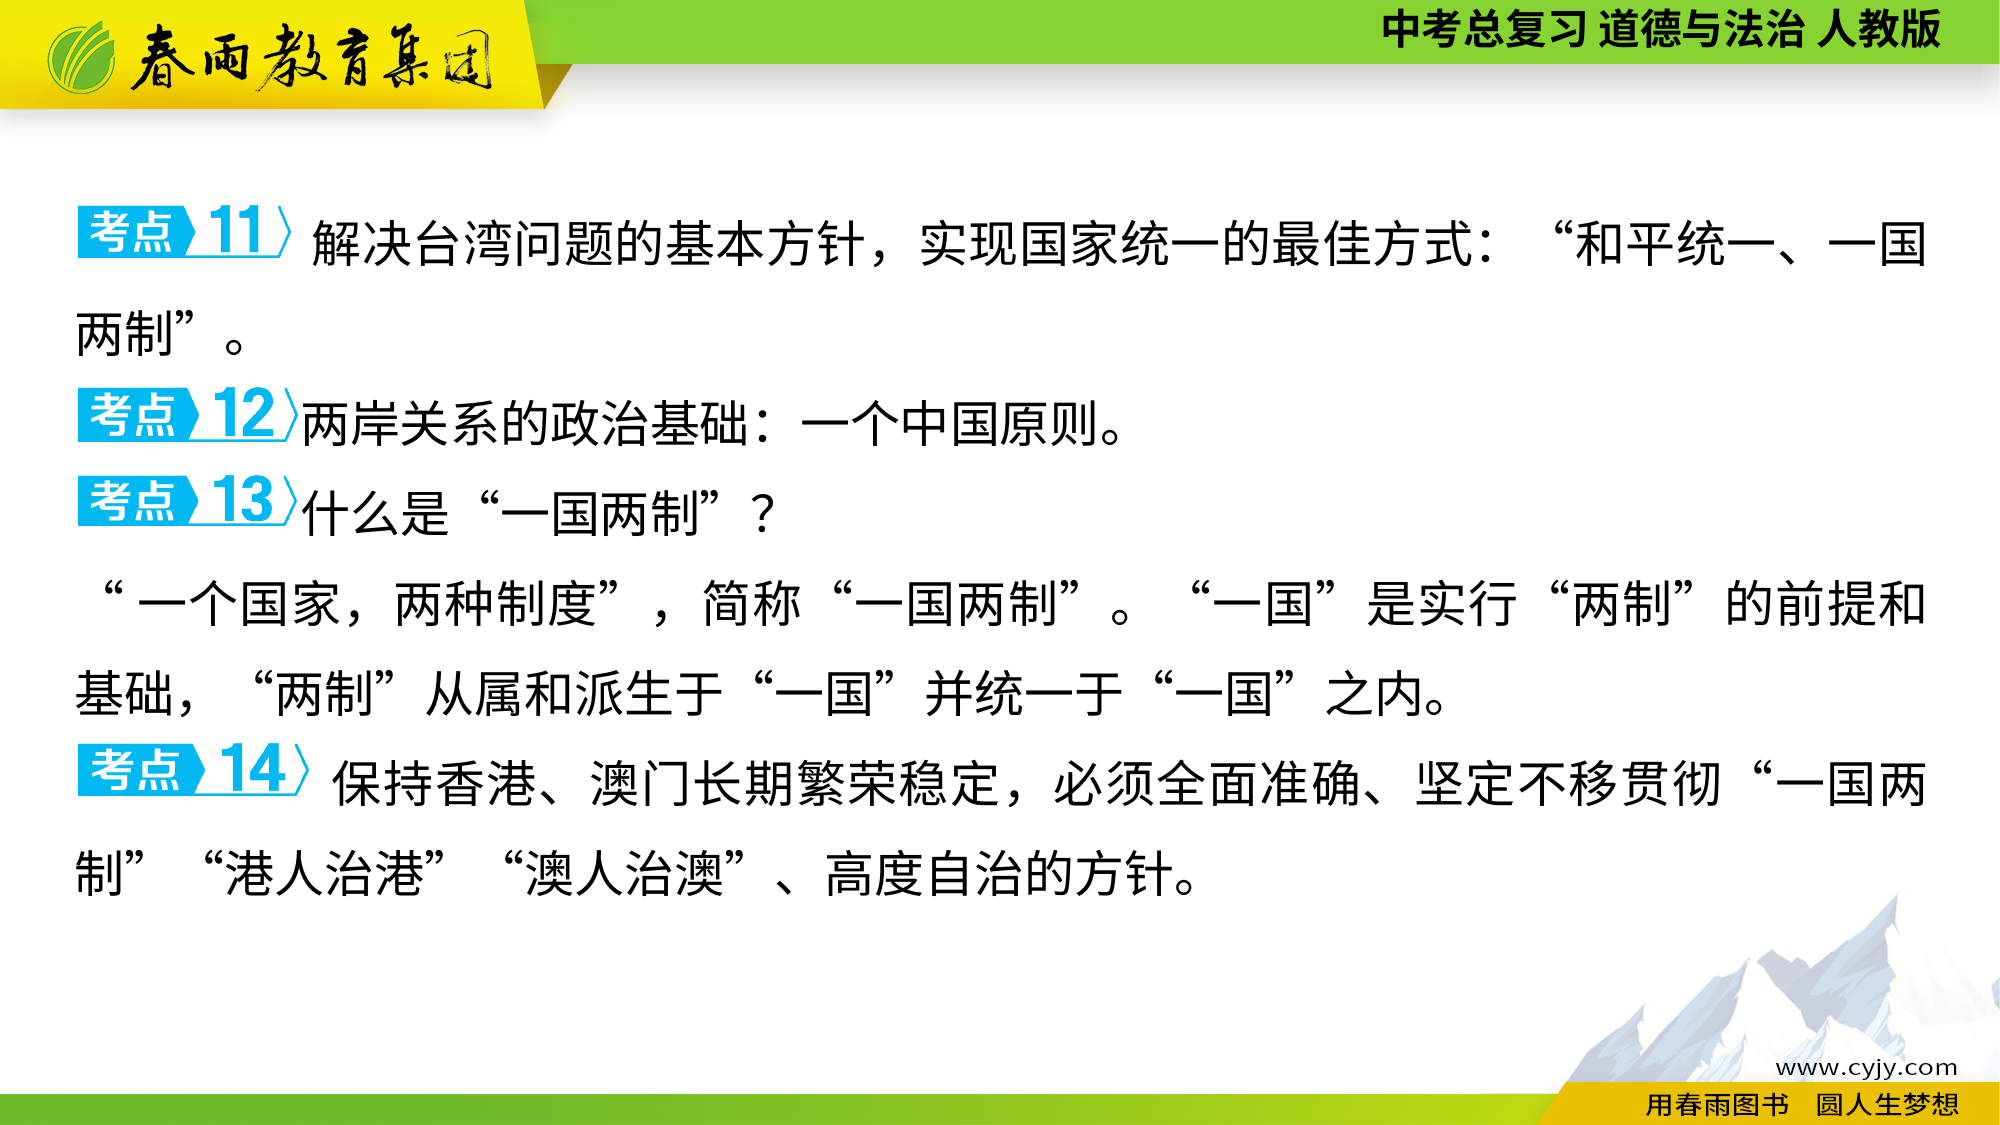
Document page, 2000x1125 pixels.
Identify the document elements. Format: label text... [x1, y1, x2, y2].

list 解决台湾问题的基本方针，实现国家统一的最佳方式：“和平统一、一国两制”。 两岸关系的政治基础：一个中国原则。 什么是“一国两制”？ “一个国家，两种制度”，简称“一国两制”。“一国”是实行“两制”的前提和基础，“两制”从属和派生于“一国”并统一于“一国”之内。 保持香港、澳门长期繁荣稳定，必须全面准确、坚定不移贯彻“一国两制”“港人治港”“澳人治澳”、高度自治的方针。 [59, 174, 1944, 917]
picture [0, 0, 2000, 1125]
